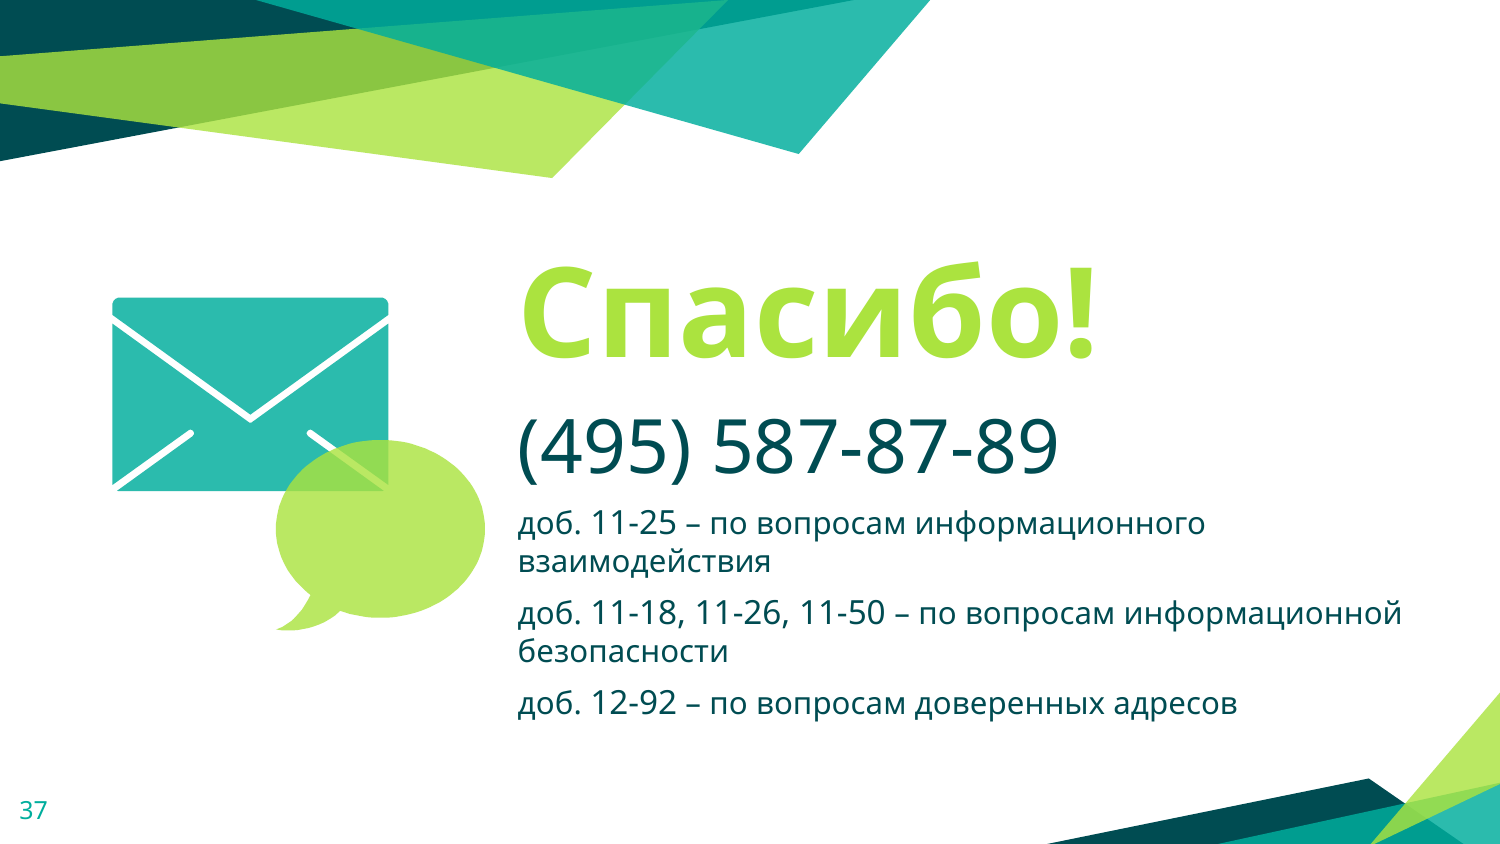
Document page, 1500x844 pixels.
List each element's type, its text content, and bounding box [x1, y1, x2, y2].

subtitle (495) 587-87-89 доб. 11-25 – по вопросам информационного взаимодействия доб. 11-18, 11-26, 11-50 – по вопросам информационной безопасности доб. 12-92 – по вопросам доверенных адресов [502, 383, 1440, 787]
title Спасибо! [502, 217, 1411, 383]
text_box [275, 440, 485, 631]
slide_number 37 [4, 779, 95, 844]
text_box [112, 297, 389, 492]
